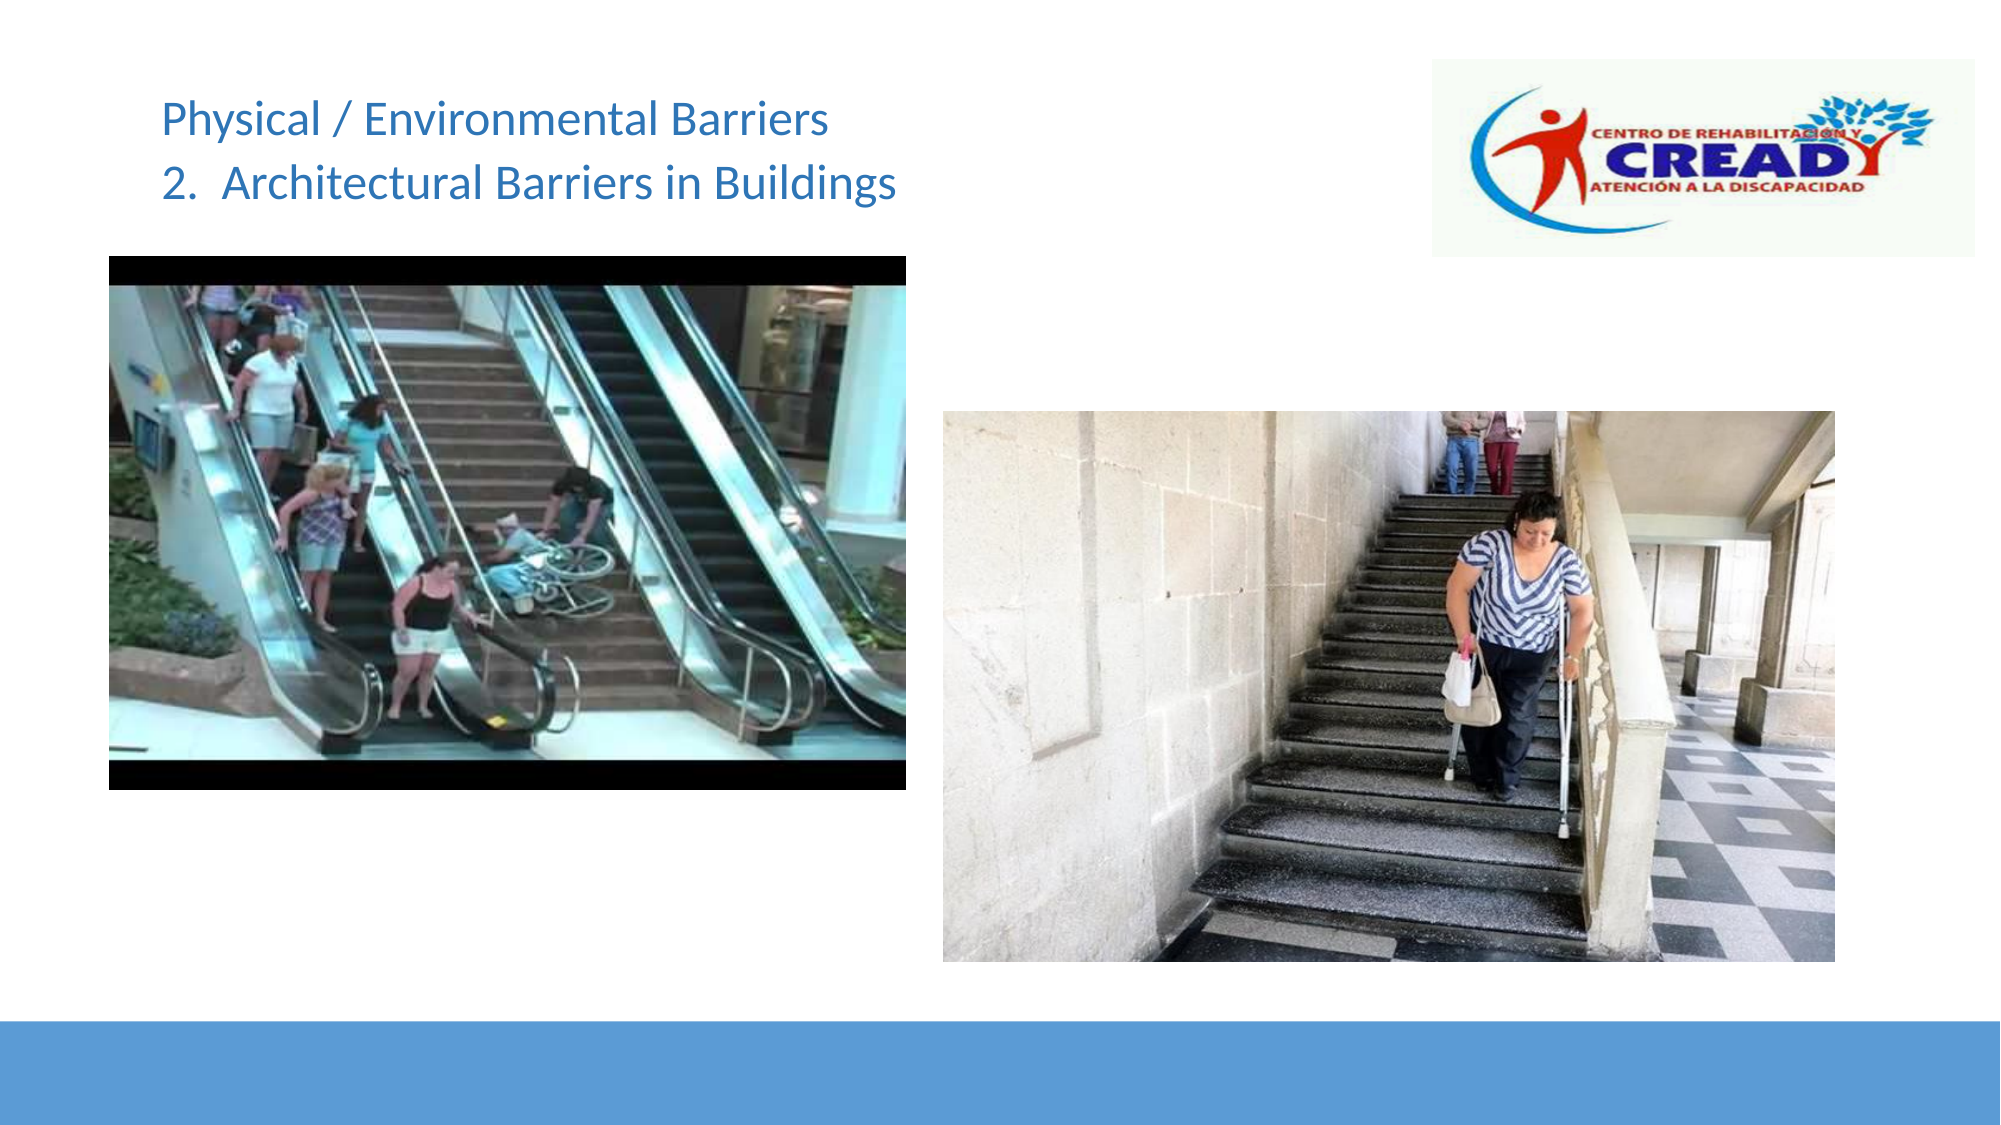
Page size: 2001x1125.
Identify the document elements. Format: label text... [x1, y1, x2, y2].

text_box [0, 1021, 2000, 1125]
list Physical / Environmental Barriers 2. Architectural Barriers in Buildings [71, 84, 1797, 841]
picture [1432, 59, 1975, 257]
picture [943, 411, 1835, 962]
picture [109, 256, 906, 790]
